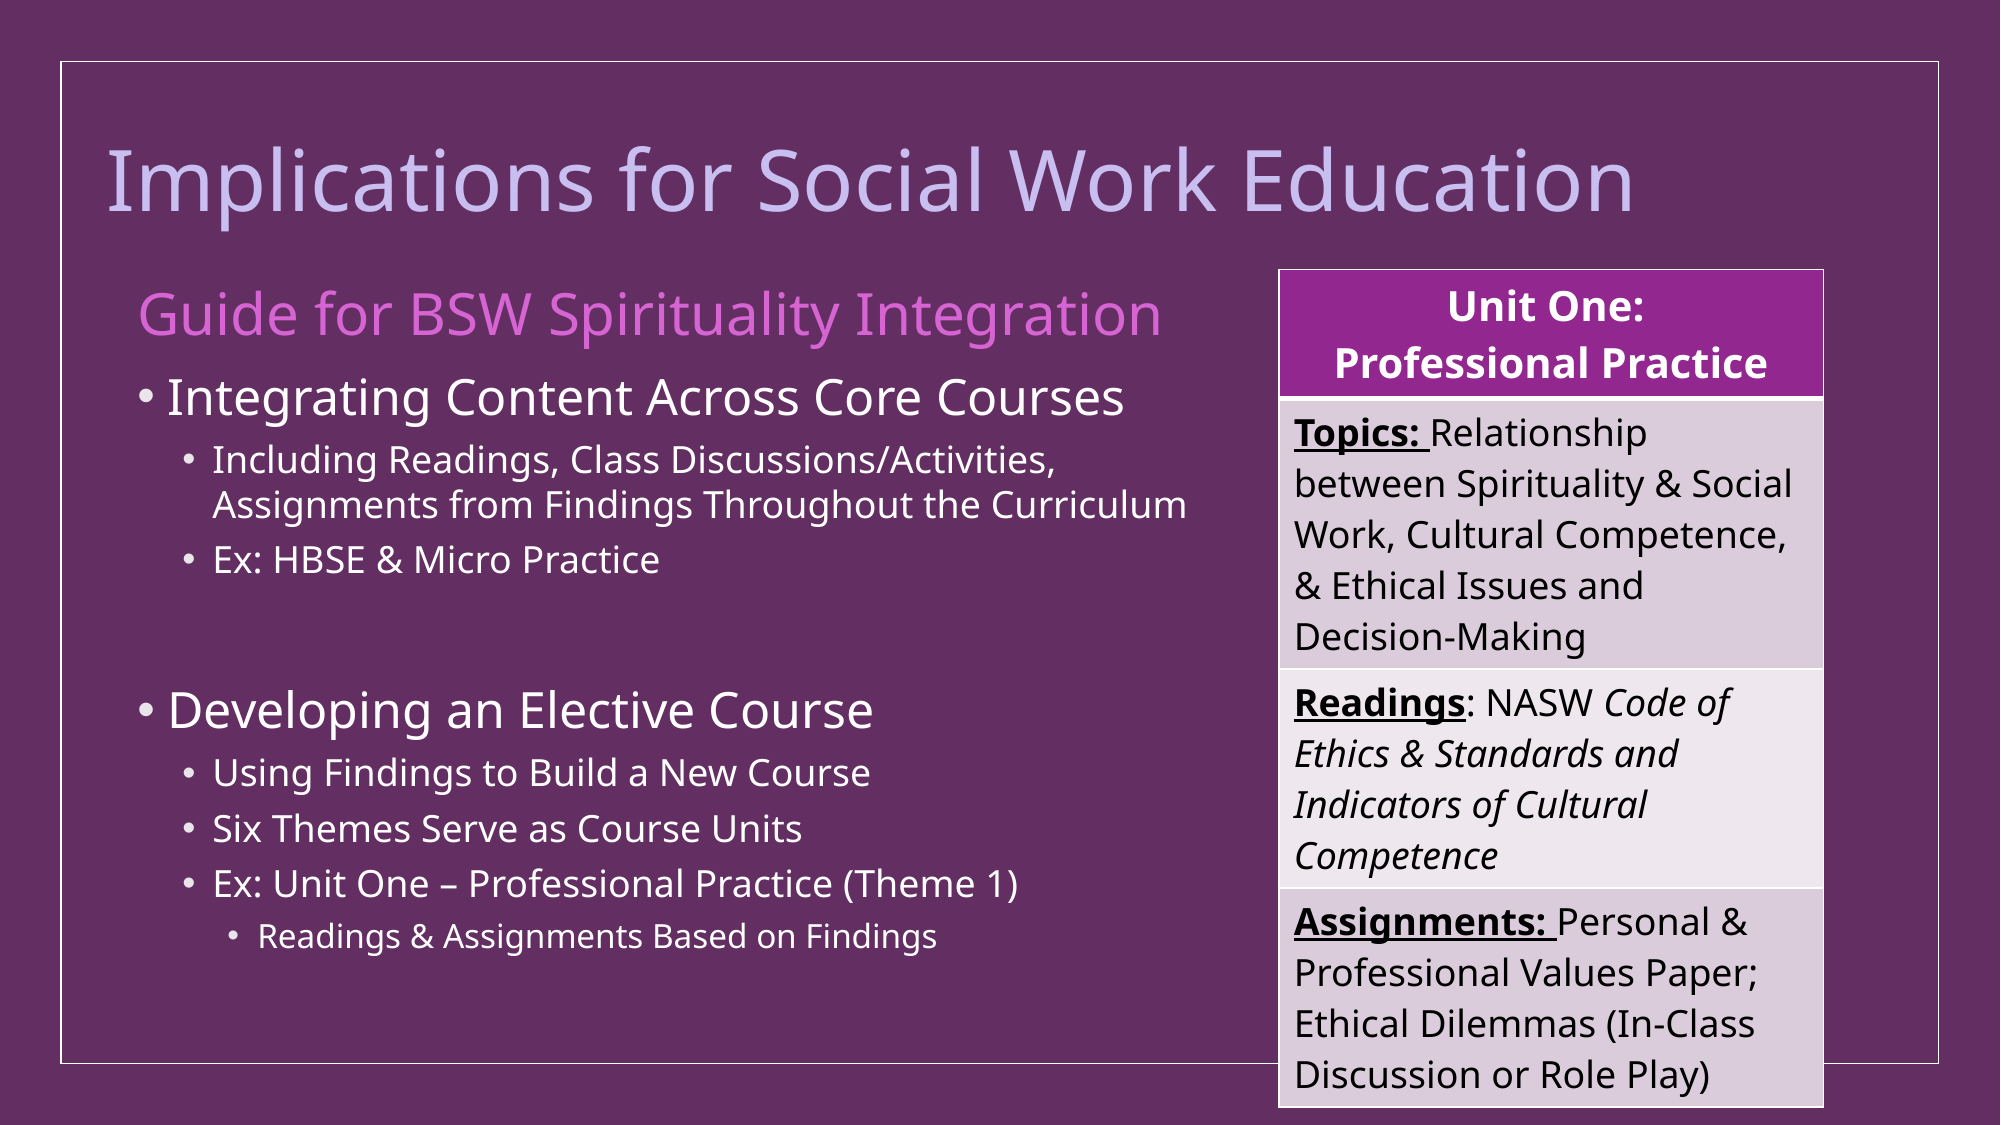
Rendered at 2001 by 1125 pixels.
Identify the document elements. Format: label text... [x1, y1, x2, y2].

table_cell Readings: NASW Code of Ethics & Standards and Indicators of Cultural Competence [1280, 670, 1823, 887]
table_cell Topics: Relationship between Spirituality & Social Work, Cultural Competence, & Ethical Issues and Decision-Making [1280, 401, 1823, 668]
table_header Unit One: Professional Practice [1280, 270, 1823, 396]
list Guide for BSW Spirituality Integration Integrating Content Across Core Courses Including Readings, Class Discussions/Activities, Assignments from Findings Throughout the Curriculum Ex: HBSE & Micro Practice Developing an Elective Course Using Findings to Build a New Course Six Themes Serve as Course Units Ex: Unit One – Professional Practice (Theme 1) Readings & Assignments Based on Findings [122, 269, 1212, 1058]
table_cell Assignments: Personal & Professional Values Paper; Ethical Dilemmas (In-Class Discussion or Role Play) [1280, 889, 1823, 1106]
title Implications for Social Work Education [91, 97, 1801, 270]
